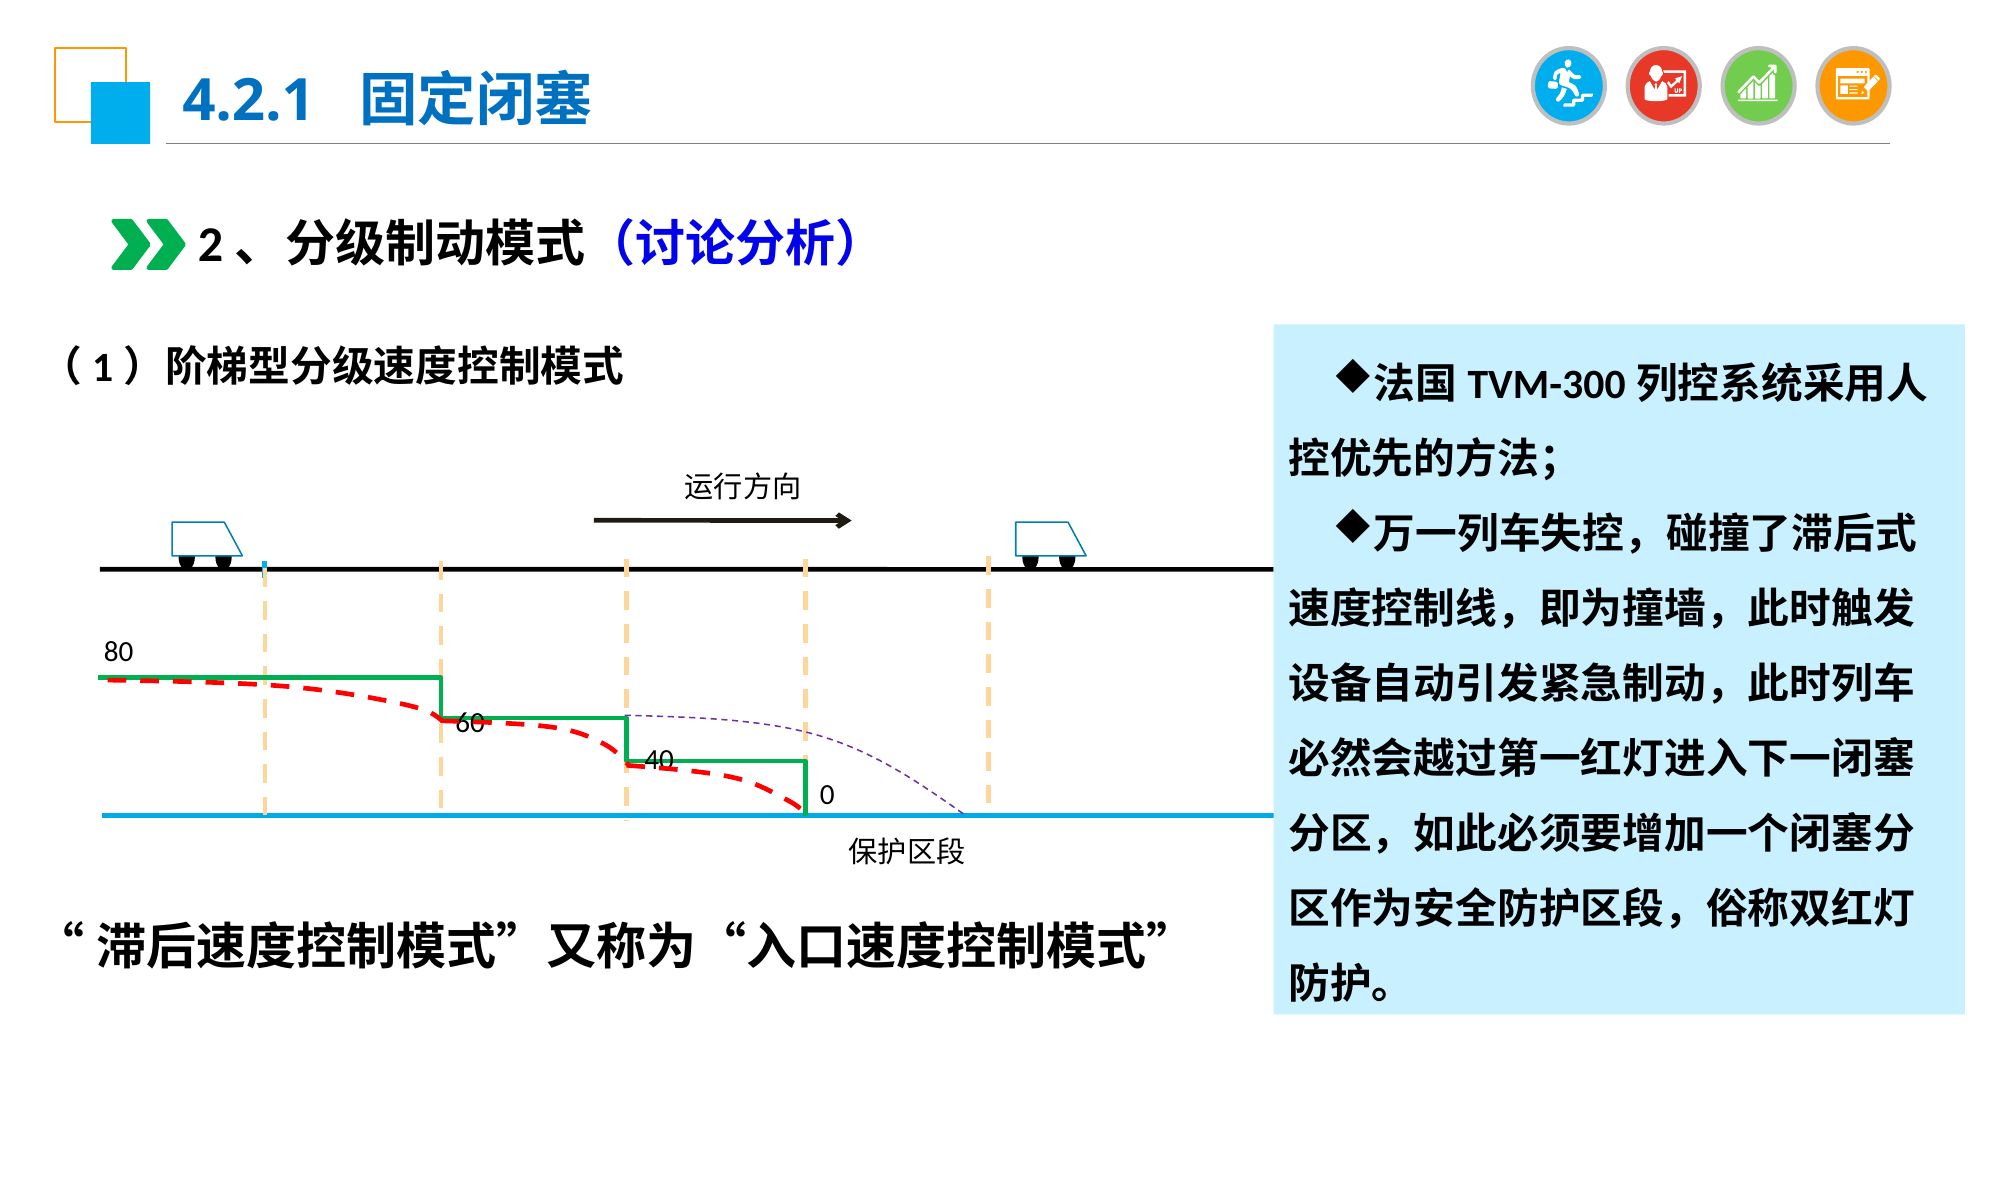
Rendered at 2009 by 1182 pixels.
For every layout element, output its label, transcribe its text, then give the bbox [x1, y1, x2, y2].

text_box 4.2.1 固定闭塞 [161, 51, 614, 142]
text_box “滞后速度控制模式”又称为“入口速度控制模式” [19, 906, 1251, 982]
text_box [113, 203, 900, 280]
text_box （1）阶梯型分级速度控制模式 [25, 332, 640, 398]
text_box 法国TVM-300列控系统采用人控优先的方法； 万一列车失控，碰撞了滞后式速度控制线，即为撞墙，此时触发设备自动引发紧急制动，此时列车必然会越过第一红灯进入下一闭塞分区，如此必须要增加一个闭塞分区作为安全防护区段，俗称双红灯防护。 [1273, 324, 1965, 1015]
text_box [77, 438, 1274, 865]
